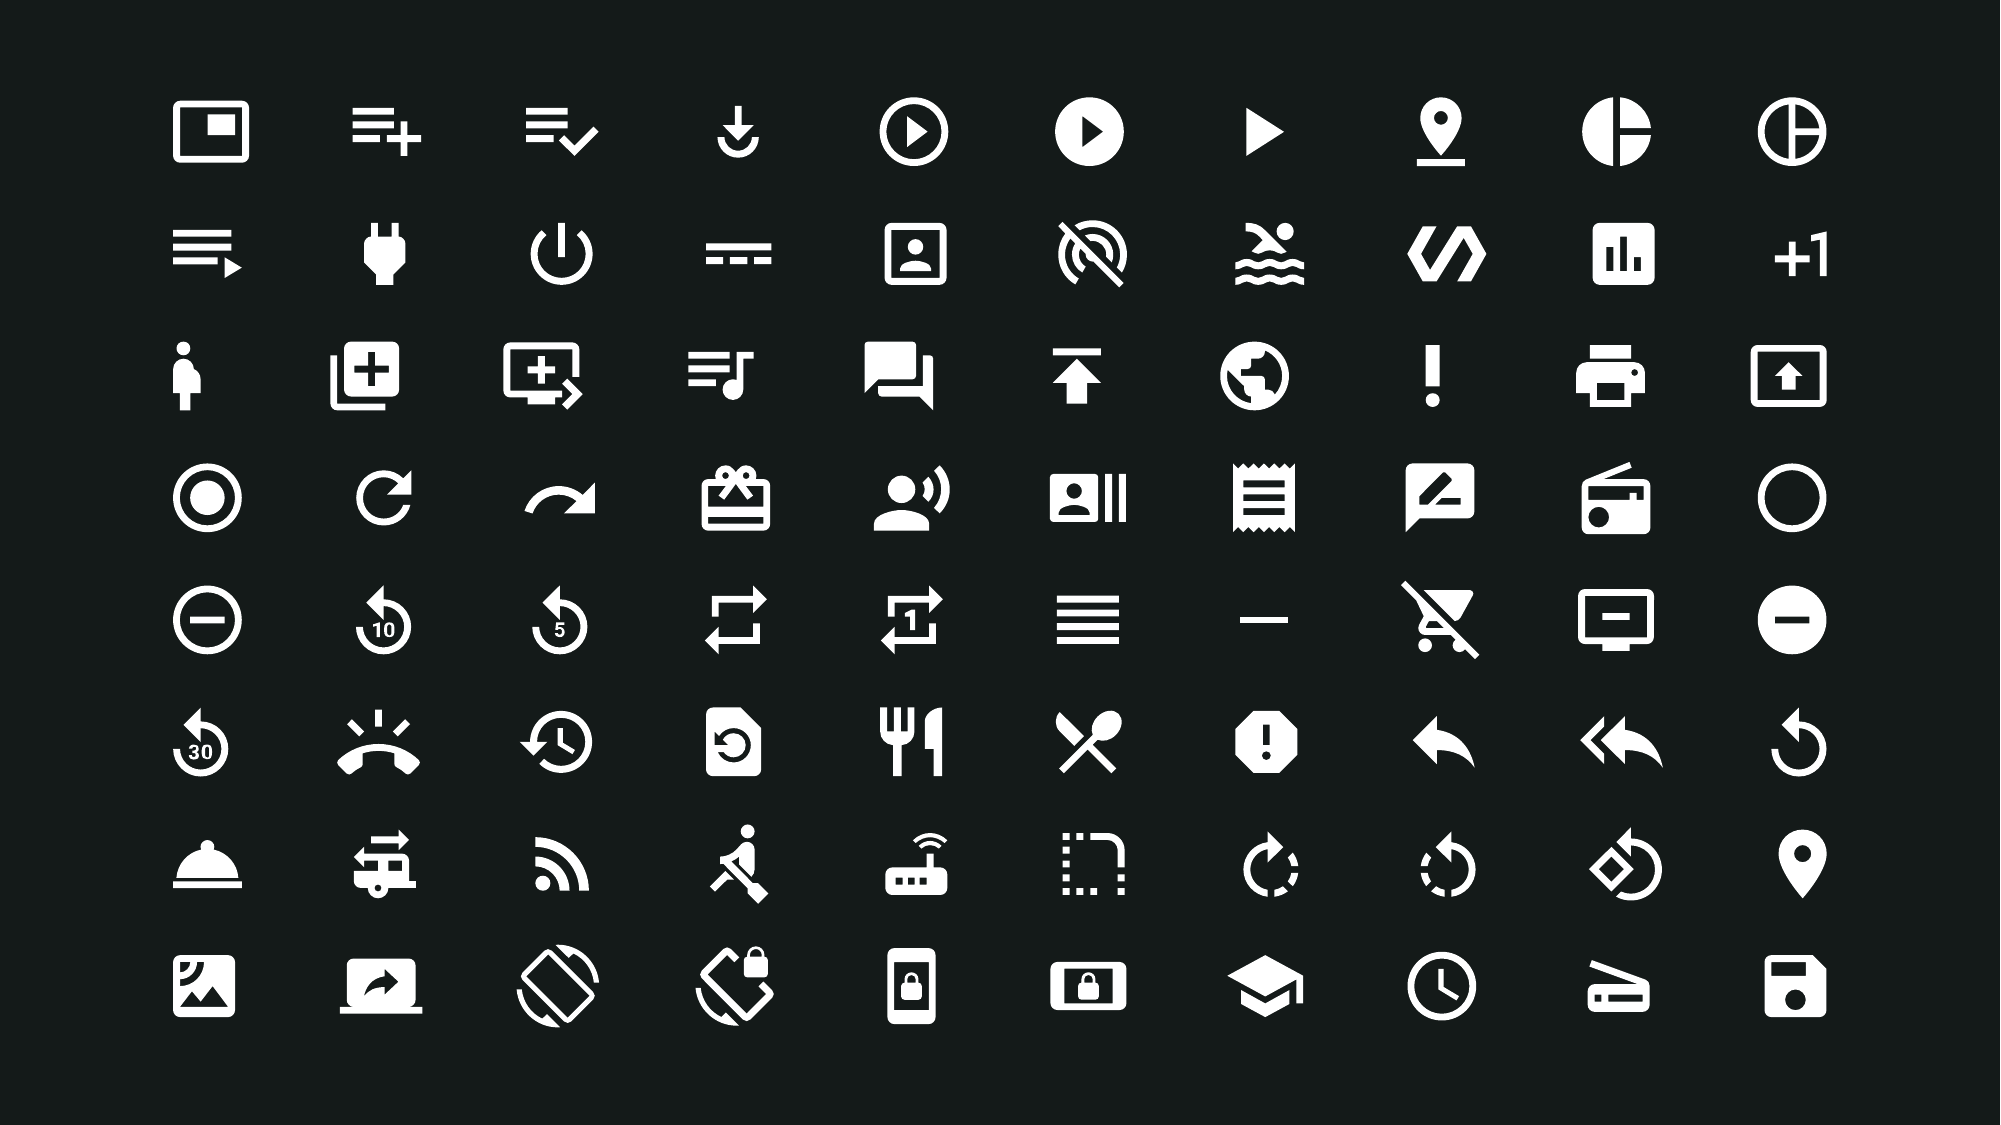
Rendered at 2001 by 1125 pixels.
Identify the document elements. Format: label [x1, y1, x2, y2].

text_box [1420, 872, 1432, 887]
text_box [1062, 874, 1070, 882]
text_box [173, 707, 229, 777]
text_box [1233, 463, 1295, 533]
text_box [173, 463, 242, 533]
text_box [1757, 97, 1827, 167]
text_box [1431, 886, 1445, 897]
text_box [1052, 358, 1101, 404]
text_box [176, 840, 239, 878]
text_box [1600, 716, 1663, 768]
text_box [337, 743, 420, 775]
text_box [934, 465, 950, 514]
text_box [717, 137, 759, 158]
text_box [1576, 362, 1645, 407]
text_box [526, 121, 568, 129]
text_box [864, 341, 917, 394]
text_box [709, 871, 734, 892]
text_box [173, 955, 236, 1018]
text_box [1062, 860, 1070, 868]
text_box [688, 351, 730, 359]
text_box [1401, 580, 1480, 660]
text_box [1235, 258, 1305, 270]
text_box [339, 958, 423, 1014]
text_box [562, 378, 583, 410]
text_box [1241, 990, 1290, 1018]
text_box [173, 100, 250, 163]
text_box [706, 257, 724, 265]
text_box [1771, 707, 1827, 777]
text_box [1620, 97, 1651, 129]
text_box [1811, 231, 1827, 277]
text_box [740, 824, 755, 839]
text_box [711, 585, 767, 617]
text_box [700, 947, 774, 1022]
text_box [720, 841, 769, 904]
text_box [884, 222, 947, 285]
text_box [1778, 829, 1827, 899]
text_box [924, 707, 943, 777]
text_box [558, 126, 599, 156]
text_box [1059, 710, 1122, 774]
text_box [1090, 888, 1098, 895]
text_box [695, 987, 739, 1026]
text_box [688, 379, 716, 387]
text_box [1276, 222, 1294, 241]
text_box [1235, 274, 1305, 285]
text_box [356, 470, 412, 526]
text_box [722, 351, 754, 400]
text_box [532, 585, 588, 655]
text_box [1105, 473, 1113, 522]
text_box [1405, 463, 1475, 533]
text_box [173, 585, 242, 655]
text_box [1235, 710, 1298, 773]
text_box [347, 719, 365, 737]
text_box [722, 105, 754, 141]
text_box [375, 709, 382, 727]
text_box [535, 837, 589, 891]
text_box [173, 358, 201, 411]
text_box [1587, 960, 1650, 1012]
text_box [1090, 833, 1125, 868]
text_box [386, 121, 422, 156]
text_box [1058, 221, 1124, 288]
text_box [706, 243, 772, 251]
text_box [1243, 831, 1284, 897]
text_box [1774, 241, 1810, 277]
text_box [1425, 393, 1440, 407]
text_box [176, 341, 191, 356]
text_box [922, 476, 934, 502]
text_box [887, 475, 916, 504]
text_box [879, 97, 949, 167]
text_box [729, 257, 748, 265]
text_box [1052, 348, 1101, 356]
text_box [1056, 595, 1119, 603]
text_box [743, 946, 768, 978]
text_box [330, 355, 386, 411]
text_box [1074, 220, 1127, 273]
text_box [1220, 341, 1289, 411]
text_box [1049, 473, 1099, 522]
text_box [1274, 886, 1288, 897]
text_box [519, 710, 593, 773]
text_box [912, 833, 948, 844]
text_box [1420, 852, 1432, 867]
text_box [503, 342, 580, 405]
text_box [1287, 852, 1299, 867]
text_box [1407, 226, 1487, 282]
text_box [704, 623, 760, 655]
text_box [1055, 97, 1124, 167]
text_box [1076, 888, 1084, 895]
text_box [524, 482, 595, 514]
text_box [1056, 637, 1119, 644]
text_box [344, 341, 400, 397]
text_box [173, 229, 232, 237]
text_box [873, 510, 930, 531]
text_box [1416, 159, 1465, 167]
text_box [887, 585, 943, 617]
text_box [1117, 888, 1125, 895]
text_box [1580, 716, 1605, 765]
text_box [688, 365, 730, 373]
text_box [1056, 623, 1119, 631]
text_box [1615, 827, 1662, 901]
text_box [526, 135, 554, 143]
text_box [1062, 888, 1070, 895]
text_box [1588, 846, 1634, 892]
text_box [352, 135, 380, 143]
text_box [706, 707, 762, 777]
text_box [1757, 585, 1827, 655]
text_box [885, 853, 948, 895]
text_box [173, 243, 232, 251]
text_box [173, 257, 218, 265]
text_box [1425, 345, 1440, 387]
text_box [1246, 107, 1285, 156]
text_box [1578, 589, 1655, 651]
text_box [516, 989, 561, 1028]
text_box [918, 840, 942, 849]
text_box [1240, 616, 1289, 624]
text_box [1287, 872, 1299, 887]
text_box [520, 949, 595, 1023]
text_box [878, 355, 934, 411]
text_box [1227, 955, 1304, 1004]
text_box [1412, 716, 1475, 768]
text_box [1118, 473, 1126, 522]
text_box [1750, 345, 1827, 407]
text_box [224, 257, 242, 278]
text_box [887, 948, 936, 1025]
text_box [526, 107, 568, 115]
text_box [1062, 833, 1070, 840]
text_box [701, 465, 771, 531]
text_box [1117, 874, 1125, 882]
text_box [173, 881, 242, 889]
text_box [1592, 222, 1655, 285]
text_box [1245, 222, 1287, 254]
text_box [880, 707, 915, 777]
text_box [1056, 609, 1119, 617]
text_box [558, 222, 565, 258]
text_box [1757, 463, 1827, 533]
text_box [555, 944, 600, 983]
text_box [364, 222, 406, 285]
text_box [904, 609, 916, 631]
text_box [352, 121, 394, 129]
text_box [1582, 97, 1614, 167]
text_box [1764, 955, 1827, 1018]
text_box [352, 107, 394, 115]
text_box [1076, 833, 1084, 840]
text_box [1050, 961, 1127, 1011]
text_box [1581, 461, 1651, 535]
text_box [754, 257, 772, 265]
text_box [1620, 135, 1651, 167]
text_box [371, 829, 410, 851]
text_box [1435, 831, 1476, 897]
text_box [355, 585, 412, 655]
text_box [1407, 951, 1477, 1021]
text_box [392, 719, 411, 737]
text_box [1055, 712, 1084, 746]
text_box [1589, 345, 1632, 359]
text_box [880, 623, 936, 655]
text_box [353, 846, 416, 899]
text_box [530, 230, 593, 285]
text_box [1420, 97, 1462, 156]
text_box [1062, 846, 1070, 854]
